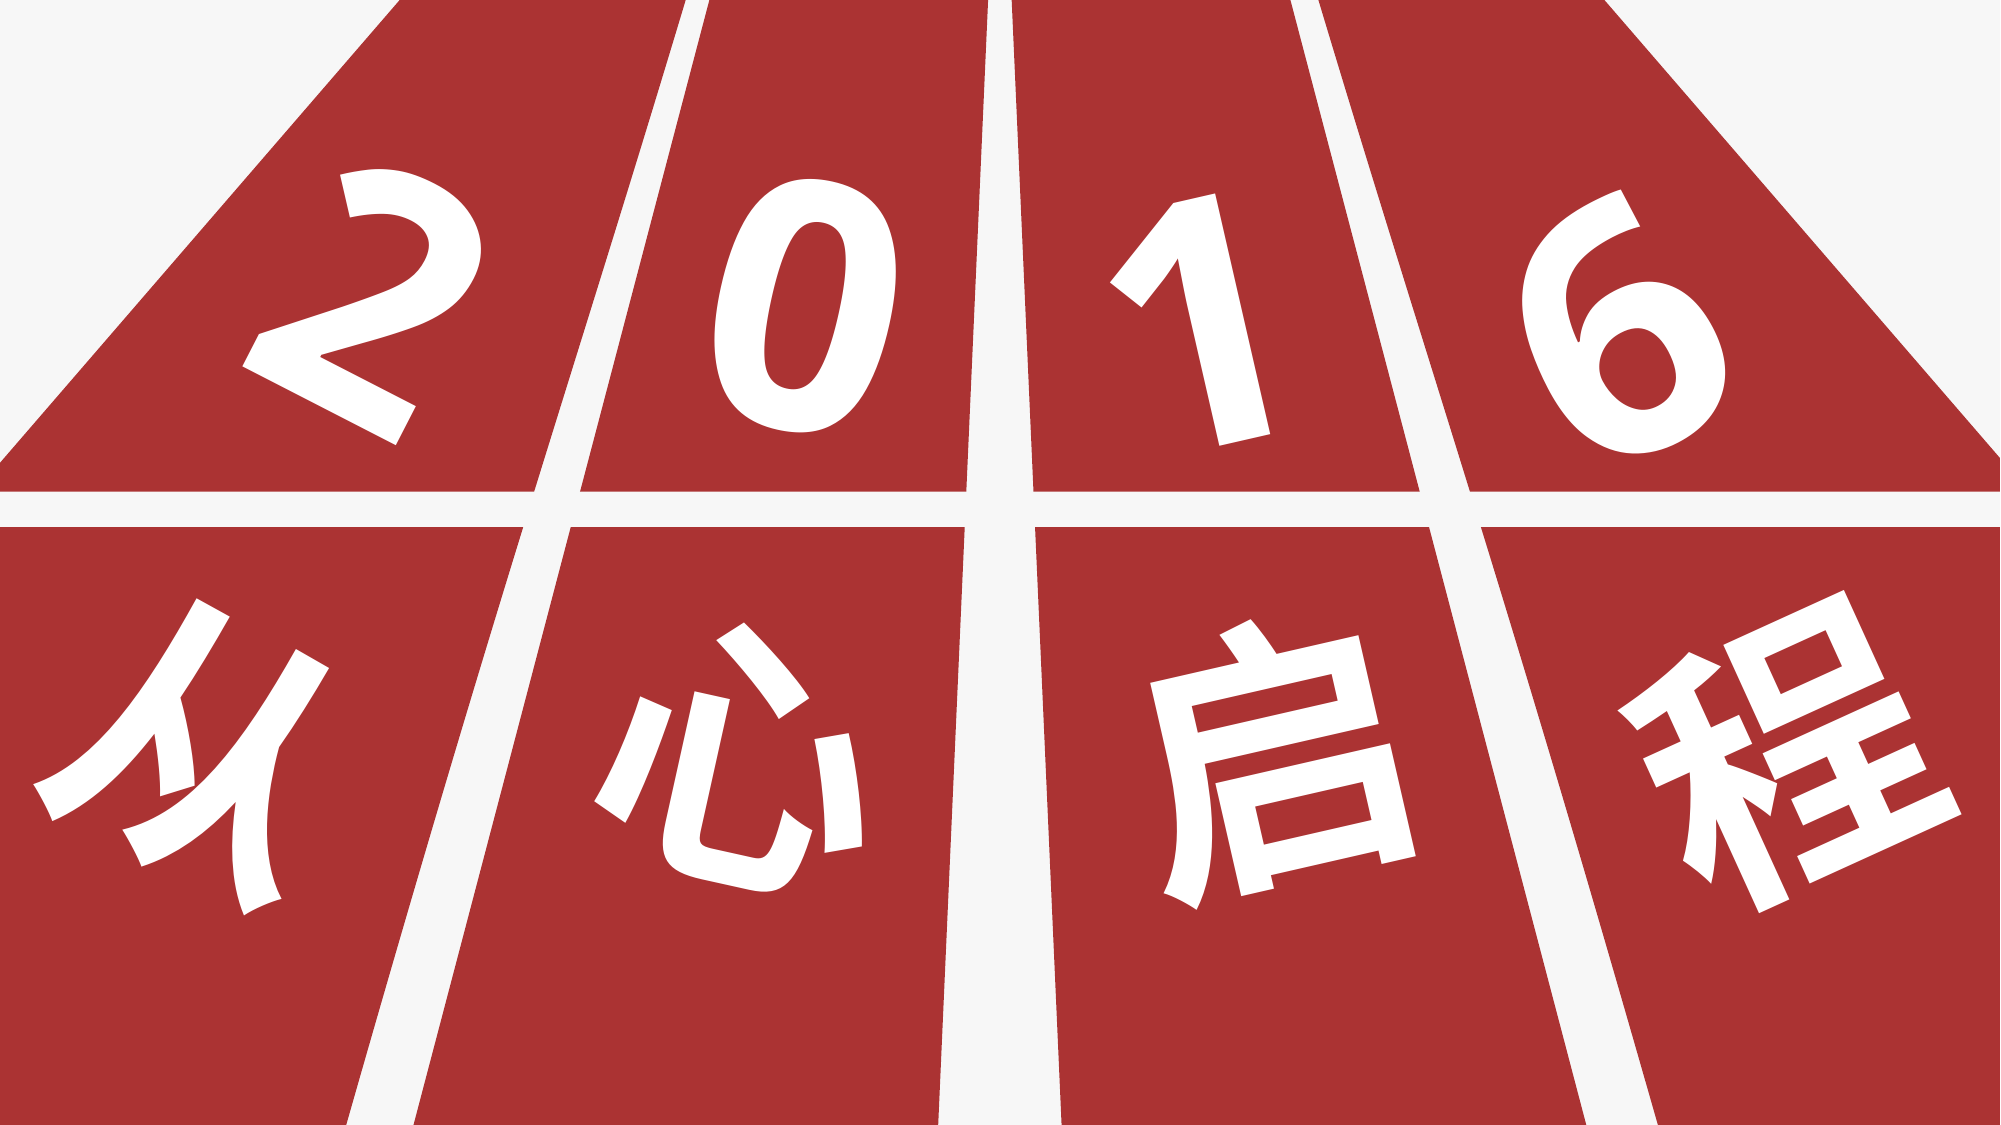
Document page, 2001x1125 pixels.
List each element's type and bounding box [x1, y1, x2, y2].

text_box [0, 0, 2000, 1125]
